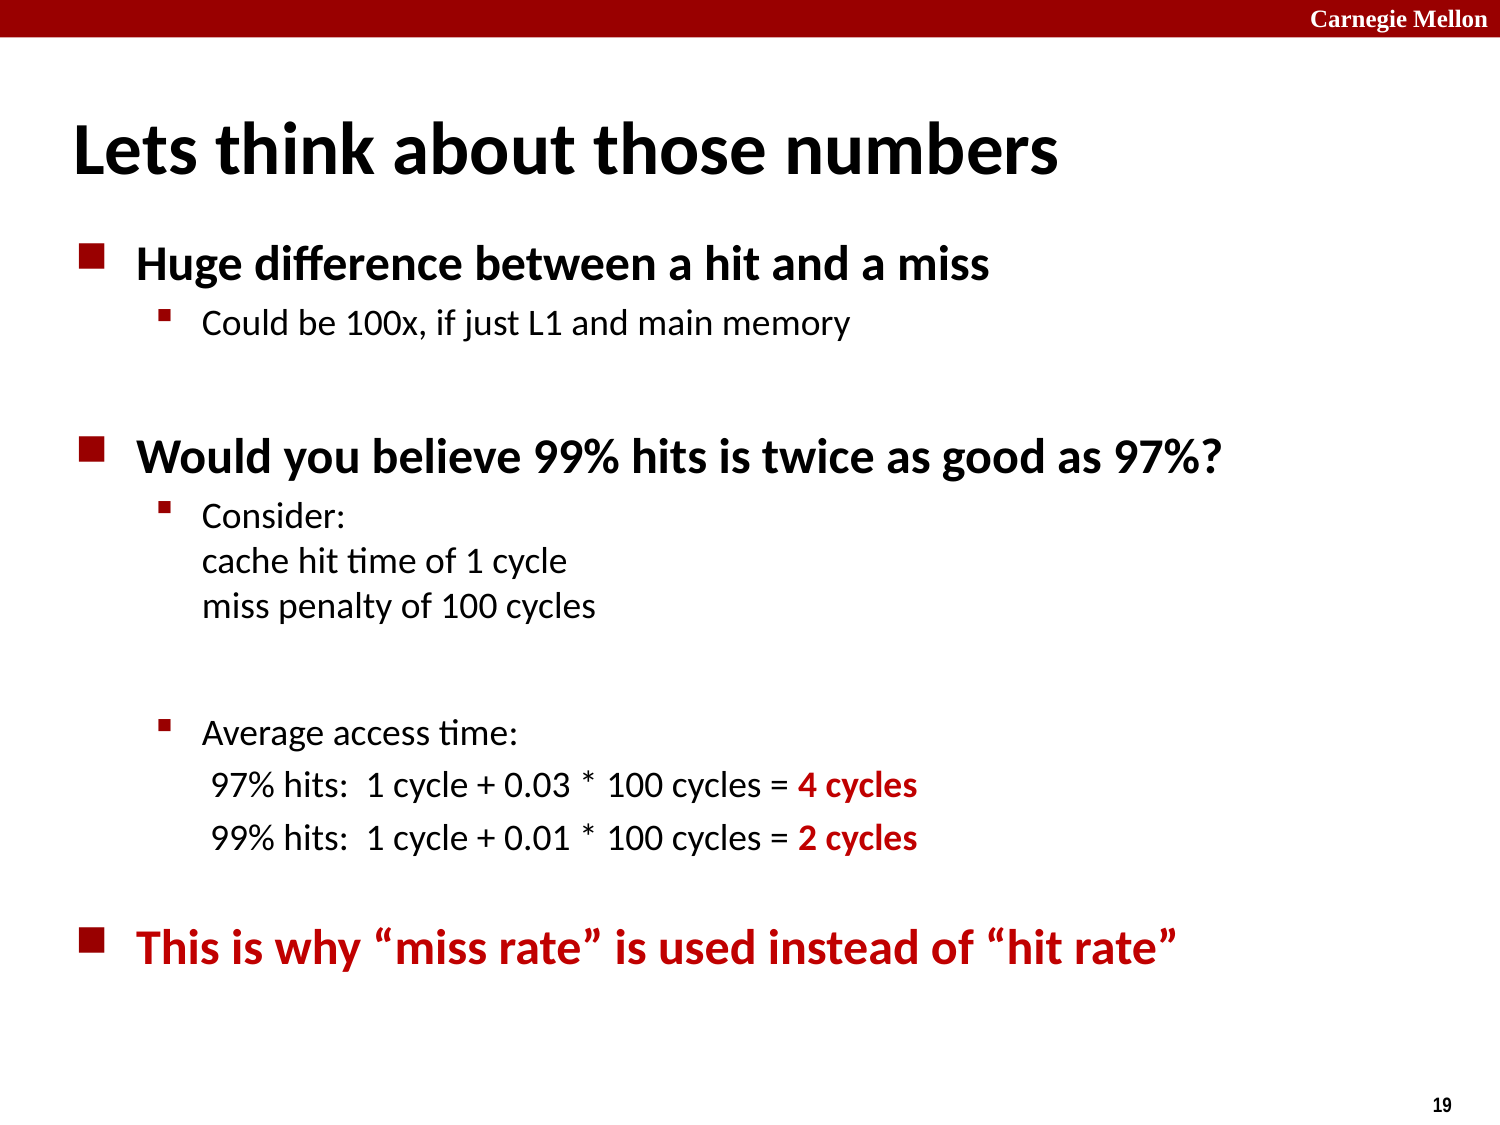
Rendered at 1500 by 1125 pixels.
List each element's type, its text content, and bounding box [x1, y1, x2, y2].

title Lets think about those numbers [58, 71, 1305, 197]
list Huge difference between a hit and a miss Could be 100x, if just L1 and main memory Would you believe 99% hits is twice as good as 97%? Consider: cache hit time of 1 cycle miss penalty of 100 cycles Average access time: 97% hits: 1 cycle + 0.03 * 100 cycles = 4 cycles 99% hits: 1 cycle + 0.01 * 100 cycles = 2 cycles This is why “miss rate” is used instead of “hit rate” [64, 223, 1361, 1040]
